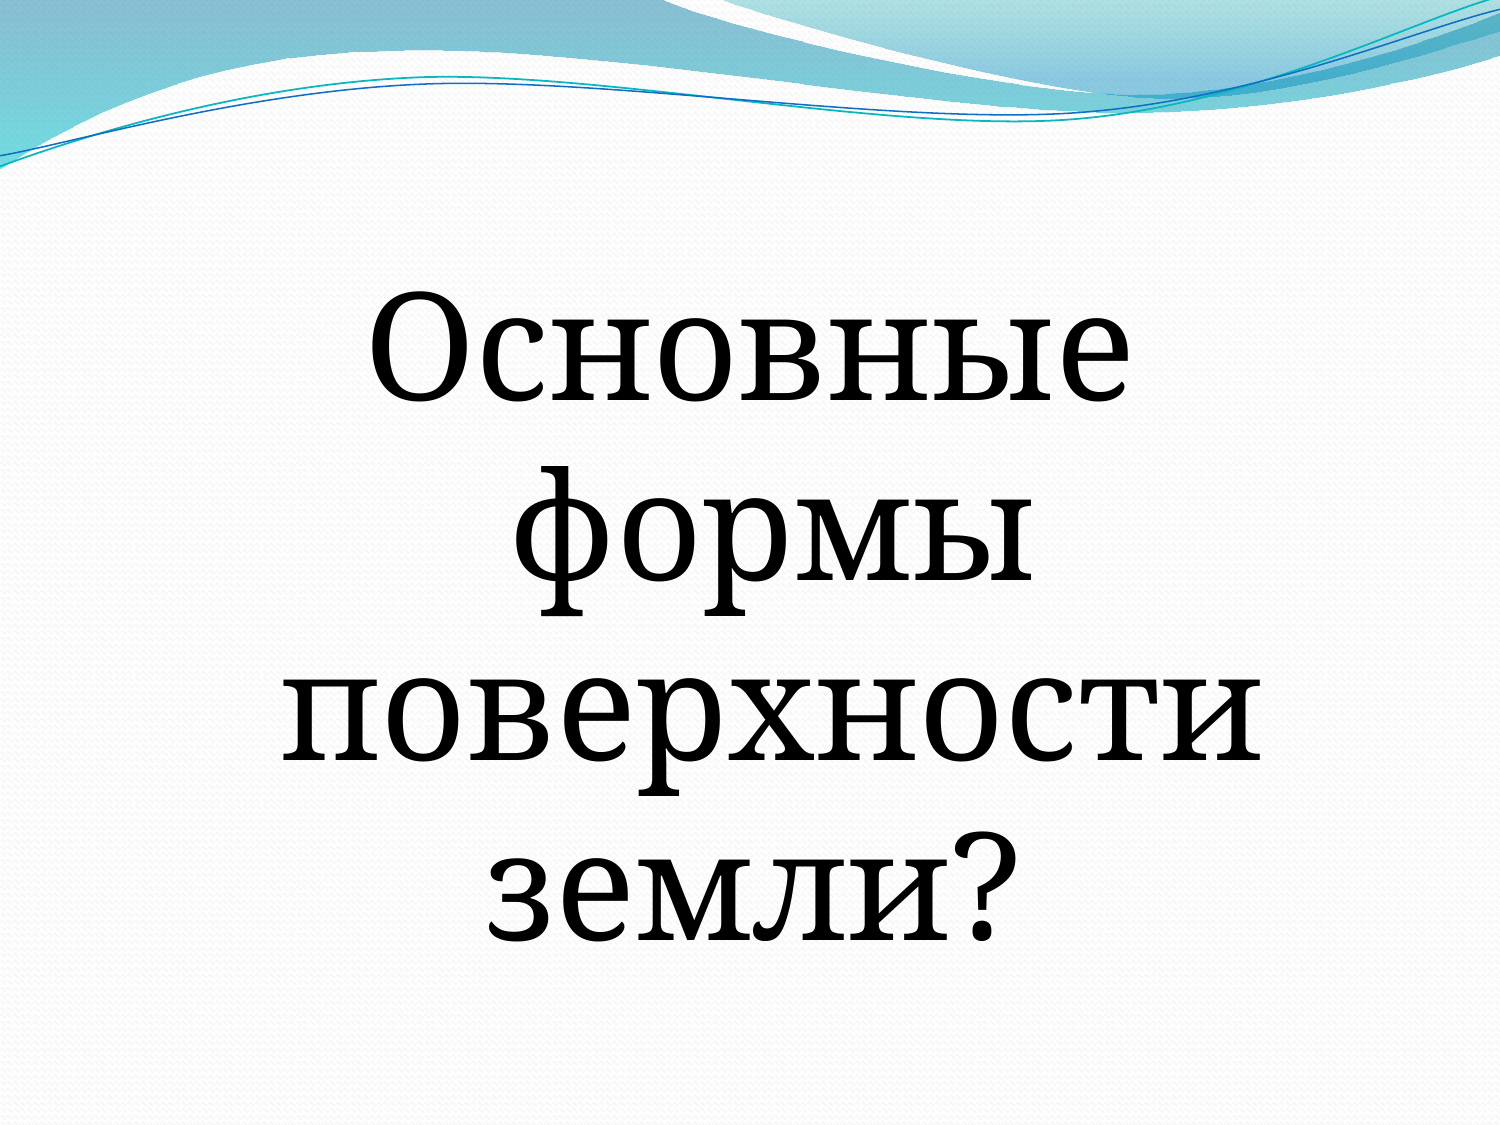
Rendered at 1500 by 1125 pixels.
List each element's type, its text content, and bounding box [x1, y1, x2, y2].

list Основные формы поверхности земли? [75, 243, 1425, 1038]
